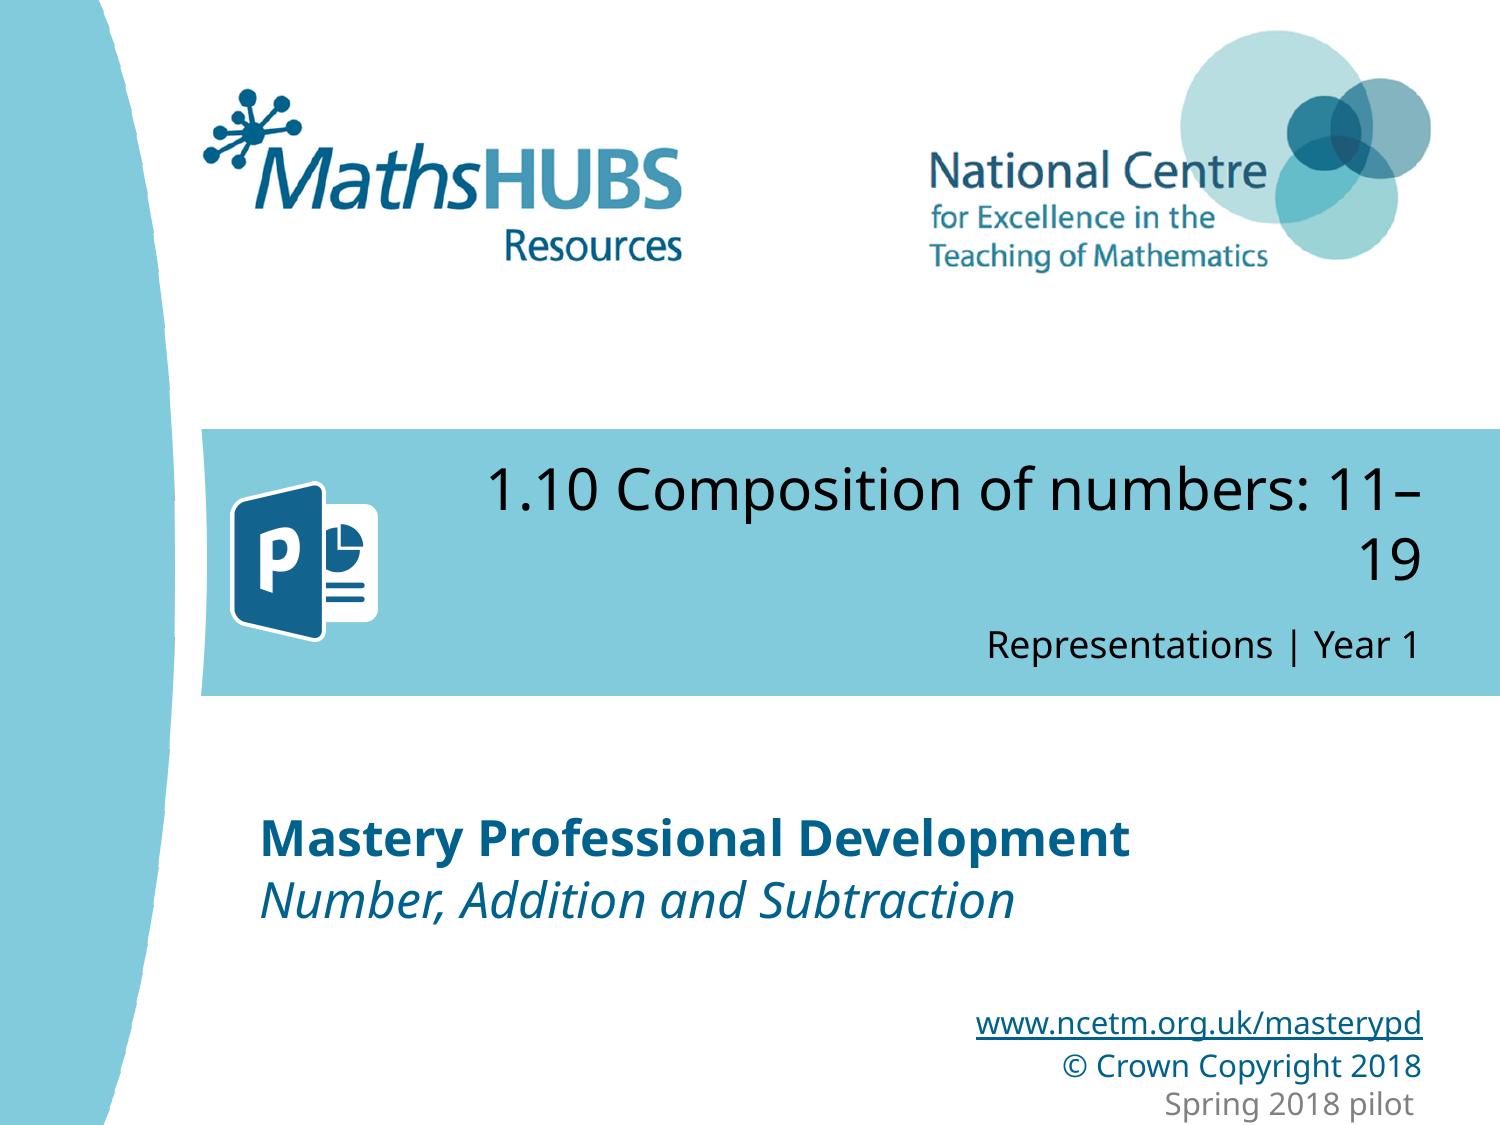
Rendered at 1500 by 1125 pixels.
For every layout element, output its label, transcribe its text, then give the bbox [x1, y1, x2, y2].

picture [200, 85, 688, 274]
list Number, Addition and Subtraction [244, 860, 1161, 945]
title 1.10 Composition of numbers: 11–19 [407, 459, 1438, 585]
subtitle Representations | Year 1 [407, 614, 1438, 673]
picture [927, 29, 1431, 274]
picture [0, 0, 175, 1125]
picture [178, 429, 1500, 696]
